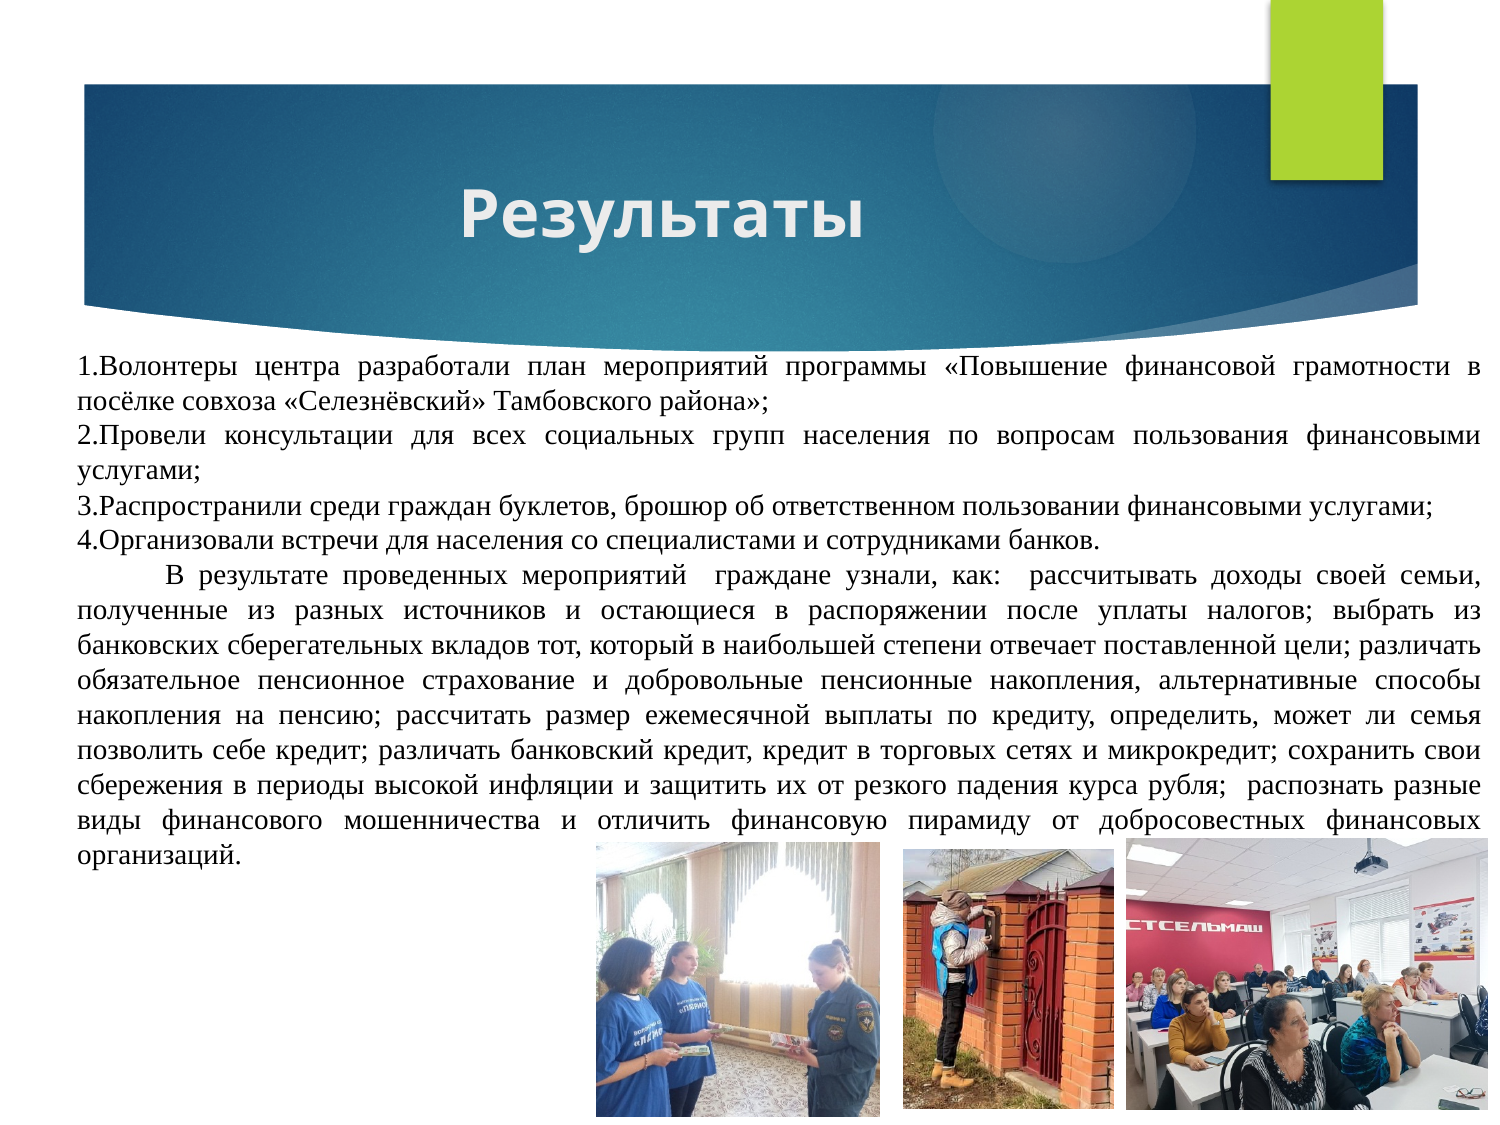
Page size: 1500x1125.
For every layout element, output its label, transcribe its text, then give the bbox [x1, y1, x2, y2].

picture [1126, 838, 1488, 1110]
picture [903, 849, 1115, 1110]
text_box Волонтеры центра разработали план мероприятий программы «Повышение финансовой грамотности в посёлке совхоза «Селезнёвский» Тамбовского района»; Провели консультации для всех социальных групп населения по вопросам пользования финансовыми услугами; Распространили среди граждан буклетов, брошюр об ответственном пользовании финансовыми услугами; Организовали встречи для населения со специалистами и сотрудниками банков. В результате проведенных мероприятий граждане узнали, как: рассчитывать доходы своей семьи, полученные из разных источников и остающиеся в распоряжении после уплаты налогов; выбрать из банковских сберегательных вкладов тот, который в наибольшей степени отвечает поставленной цели; различать обязательное пенсионное страхование и добровольные пенсионные накопления, альтернативные способы накопления на пенсию; рассчитать размер ежемесячной выплаты по кредиту, определить, может ли семья позволить себе кредит; различать банковский кредит, кредит в торговых сетях и микрокредит; сохранить свои сбережения в периоды высокой инфляции и защитить их от резкого падения курса рубля; распознать разные виды финансового мошенничества и отличить финансовую пирамиду от добросовестных финансовых организаций. [62, 338, 1498, 878]
title Результаты [142, 152, 1183, 269]
picture [596, 842, 881, 1117]
